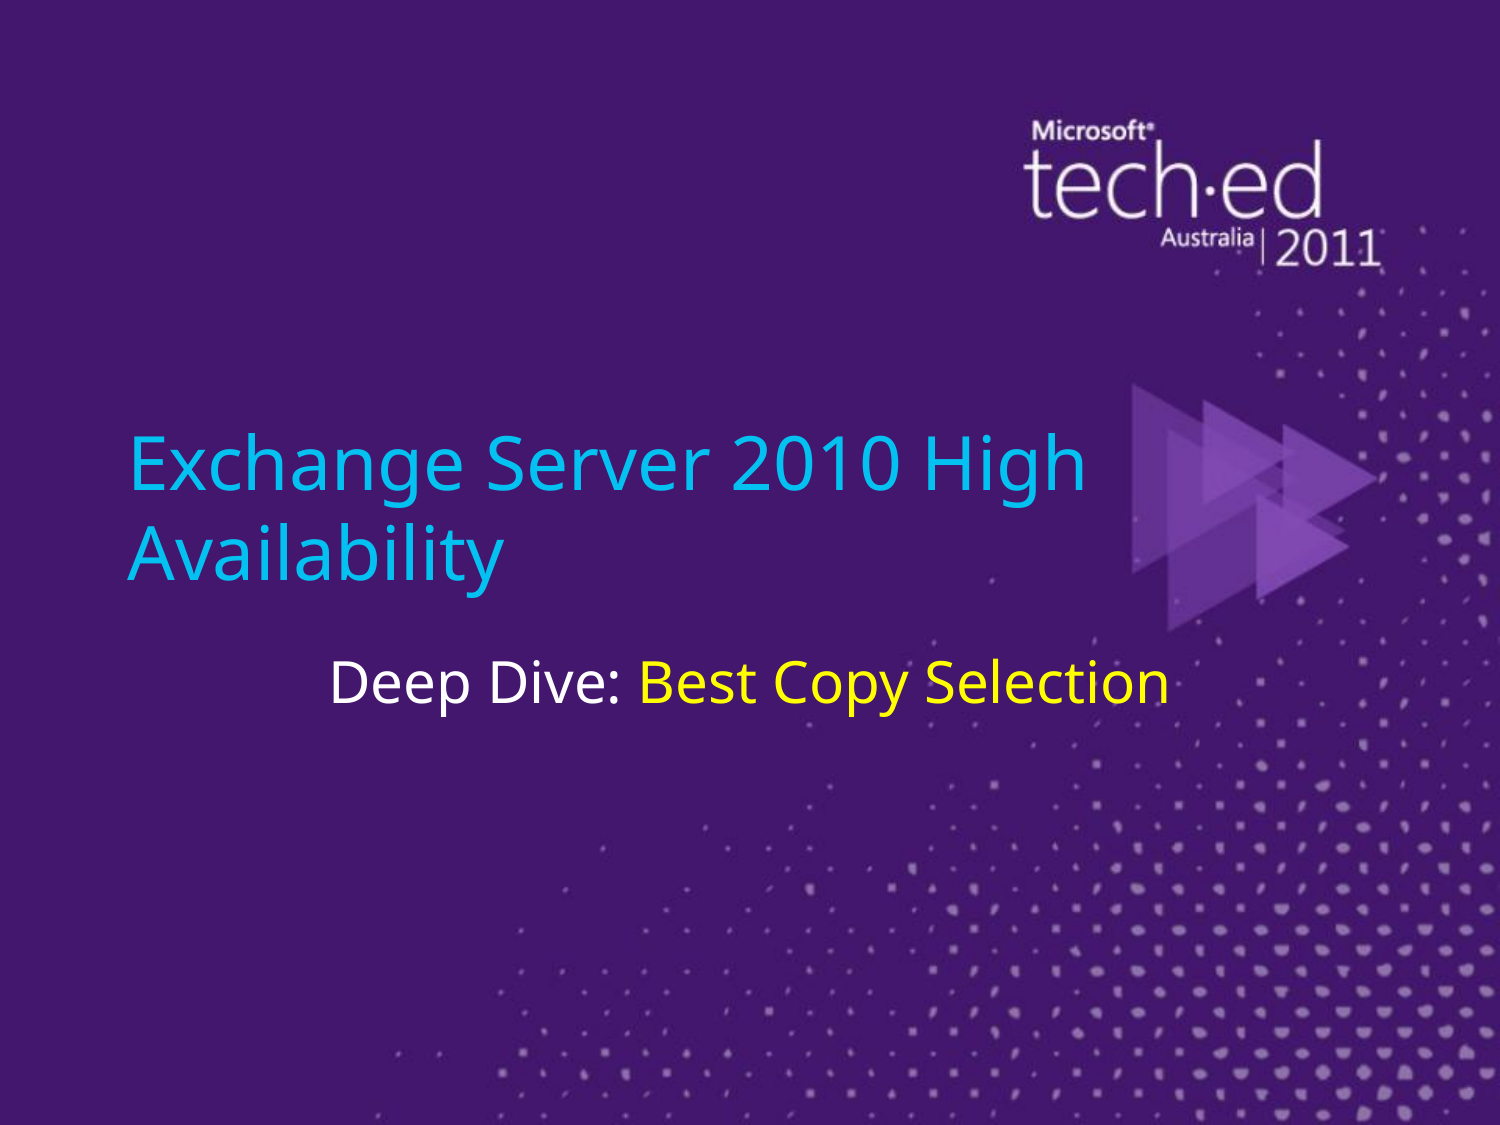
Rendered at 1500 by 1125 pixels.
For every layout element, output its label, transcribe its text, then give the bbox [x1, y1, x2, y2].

subtitle Deep Dive: Best Copy Selection [225, 637, 1275, 925]
title Exchange Server 2010 High Availability [112, 385, 1388, 627]
picture [0, 0, 1500, 1125]
